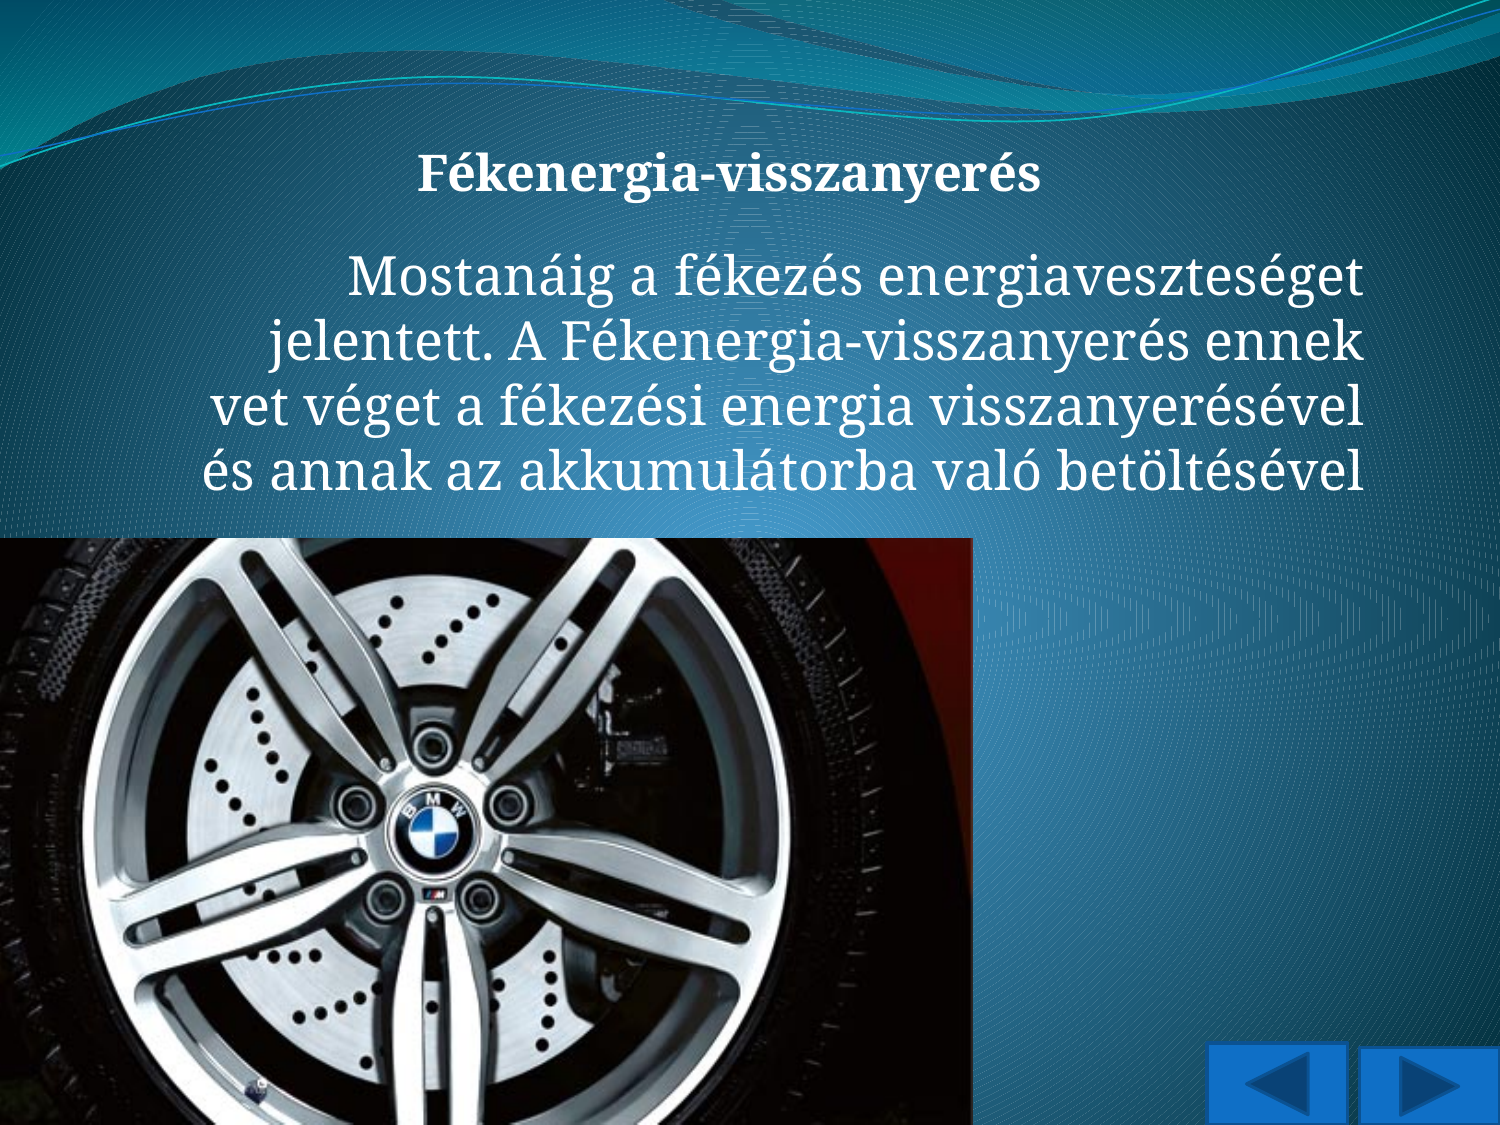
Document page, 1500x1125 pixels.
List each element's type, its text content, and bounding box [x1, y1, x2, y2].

text_box [1205, 1041, 1349, 1125]
subtitle Mostanáig a fékezés energiaveszteséget jelentett. A Fékenergia-visszanyerés ennek vet véget a fékezési energia visszanyerésével és annak az akkumulátorba való betöltésével [187, 234, 1376, 563]
text_box [1358, 1046, 1500, 1125]
picture [0, 538, 973, 1125]
title Fékenergia-visszanyerés [87, 140, 1376, 329]
